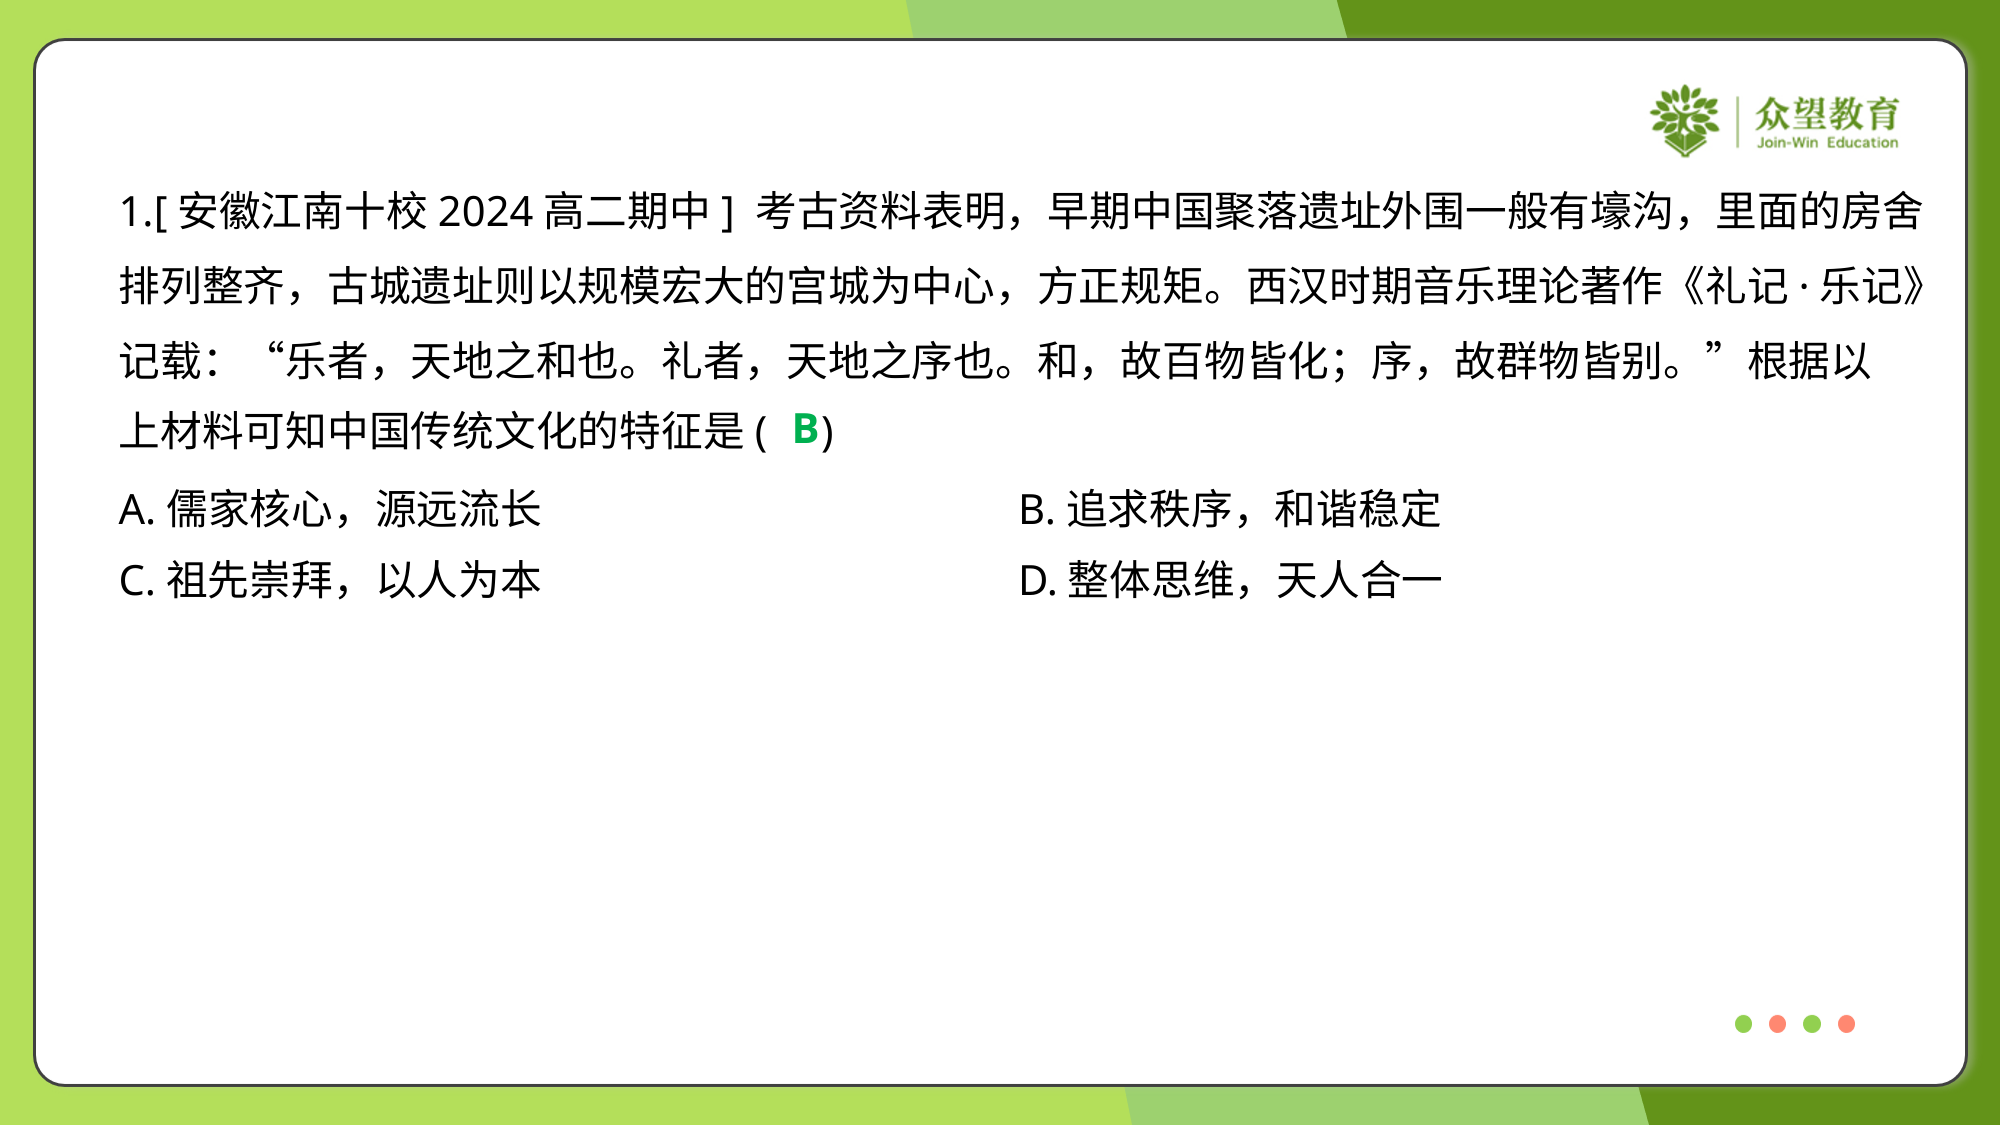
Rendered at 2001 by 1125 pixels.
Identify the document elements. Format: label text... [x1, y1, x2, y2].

text_box A.儒家核心，源远流长 B.追求秩序，和谐稳定 C.祖先崇拜，以人为本 D.整体思维，天人合一 [118, 457, 1883, 597]
text_box B [776, 381, 835, 446]
text_box 1.[安徽江南十校2024高二期中] 考古资料表明，早期中国聚落遗址外围一般有壕沟，里面的房舍 排列整齐，古城遗址则以规模宏大的宫城为中心，方正规矩。西汉时期音乐理论著作《礼记·乐记》 记载：“乐者，天地之和也。礼者，天地之序也。和，故百物皆化；序，故群物皆别。”根据以 上材料可知中国传统文化的特征是( ) [118, 159, 1883, 448]
picture [0, 0, 2000, 1125]
